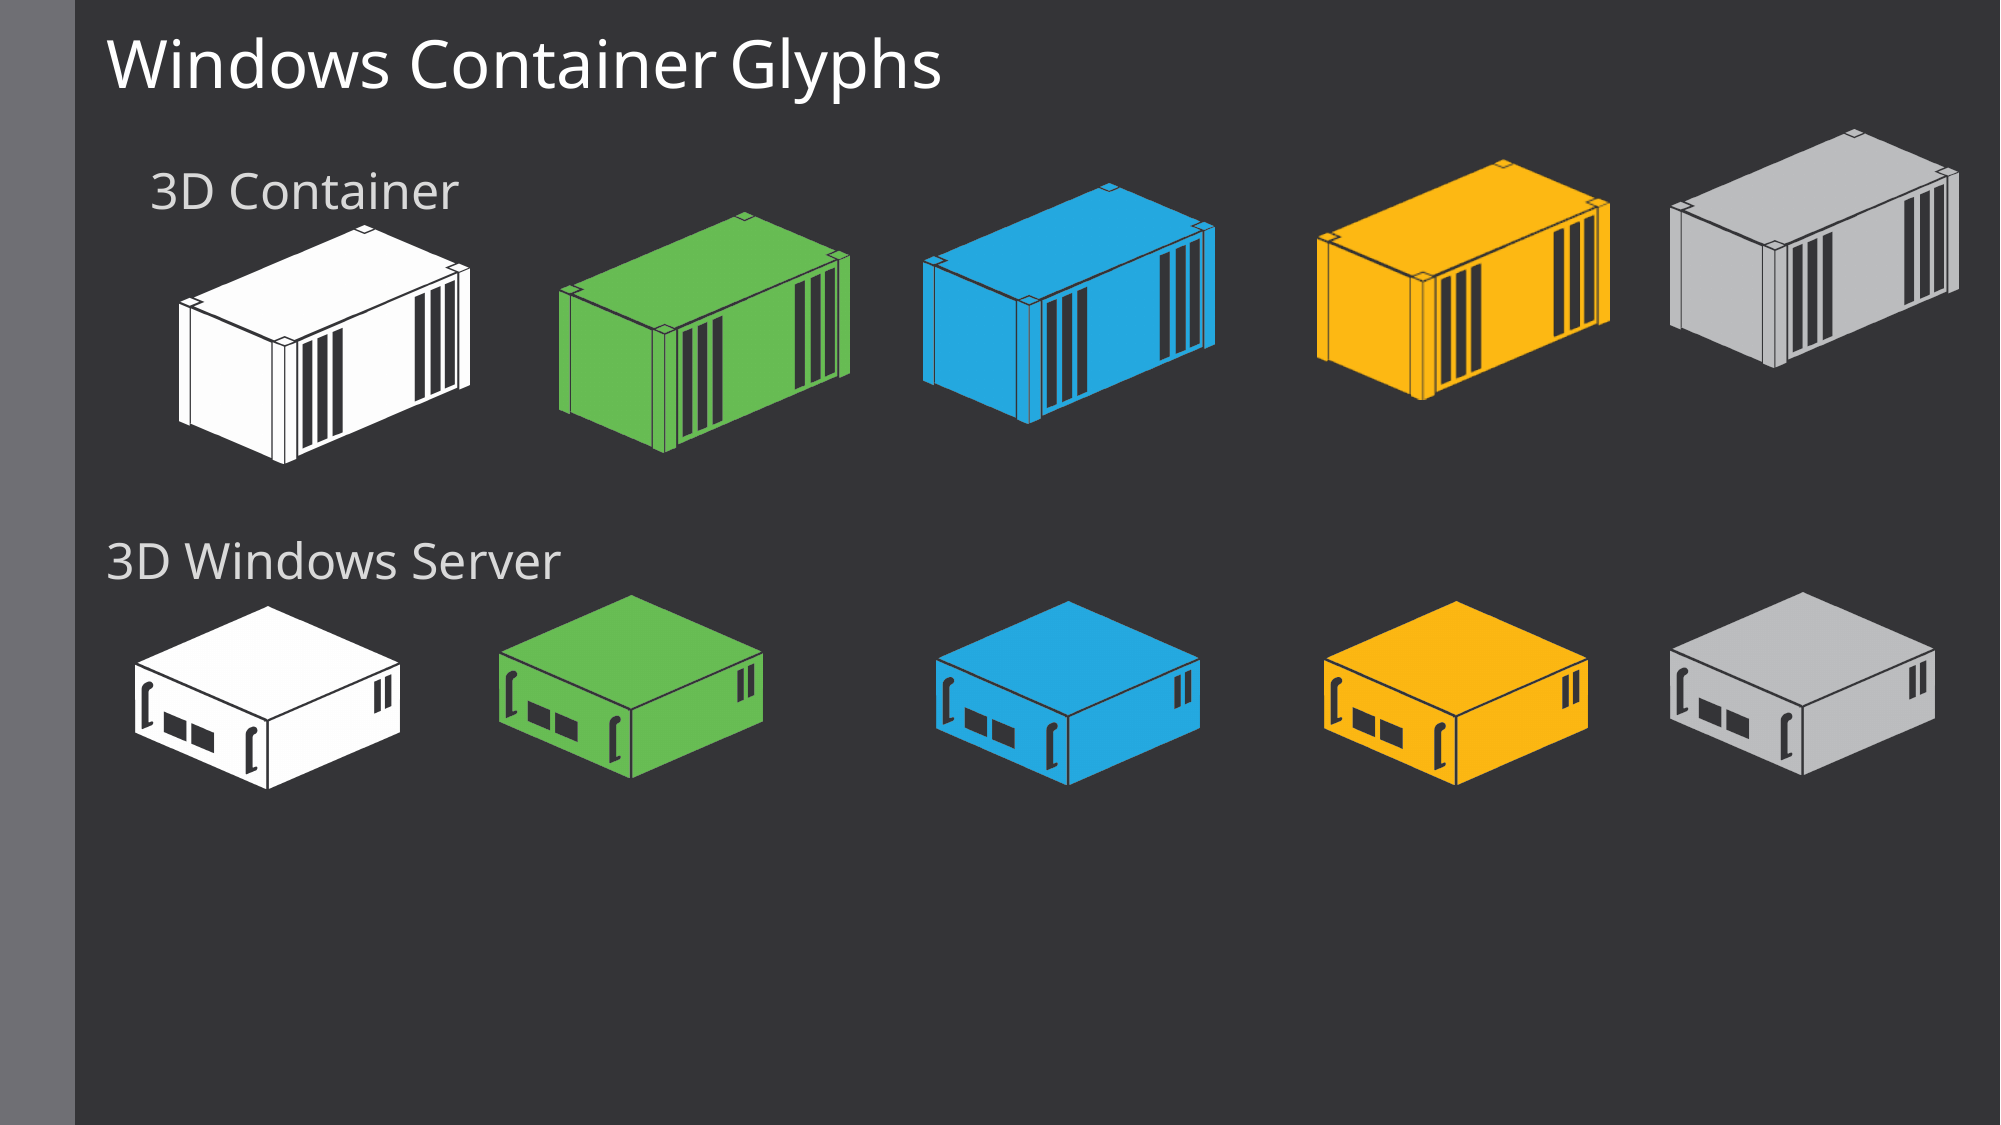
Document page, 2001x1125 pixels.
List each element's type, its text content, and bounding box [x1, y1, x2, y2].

picture [922, 182, 1216, 424]
picture [559, 212, 850, 453]
picture [1323, 601, 1588, 785]
text_box Windows Container Glyphs [92, 14, 1207, 110]
picture [179, 224, 470, 465]
picture [1670, 591, 1935, 775]
picture [135, 606, 400, 790]
picture [498, 595, 763, 779]
picture [935, 601, 1200, 785]
text_box 3D Windows Server [92, 522, 1063, 598]
text_box 3D Container [135, 152, 803, 227]
picture [1670, 129, 1960, 368]
picture [1317, 159, 1610, 400]
